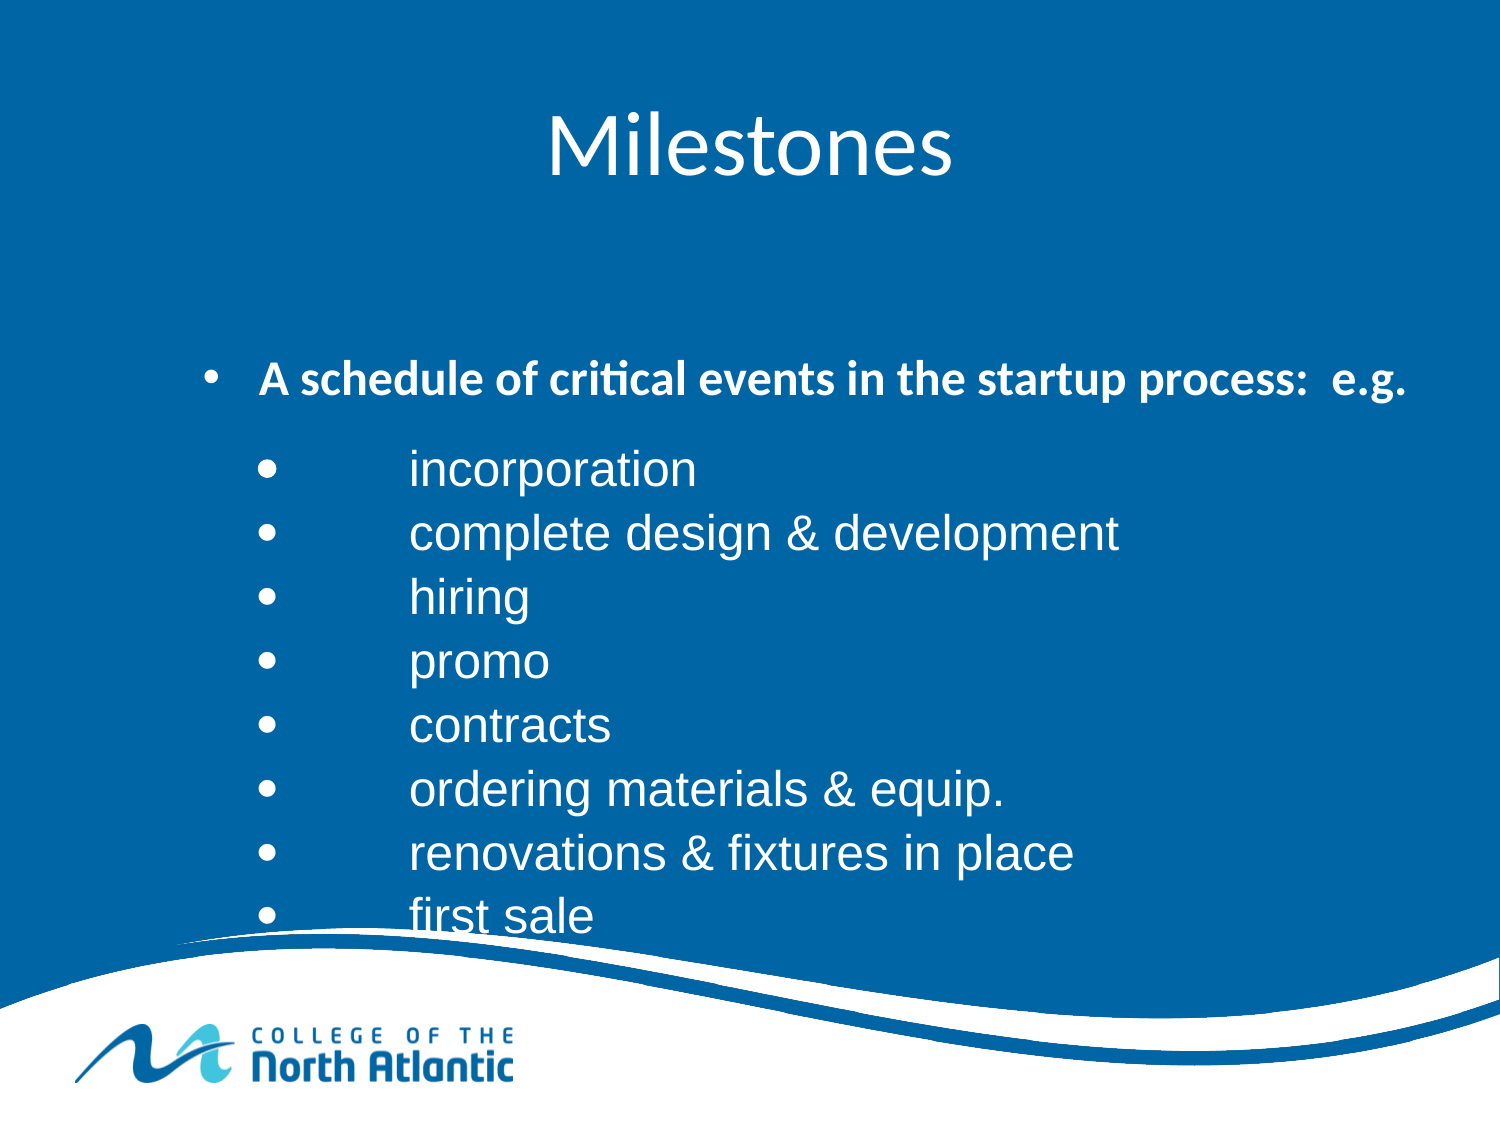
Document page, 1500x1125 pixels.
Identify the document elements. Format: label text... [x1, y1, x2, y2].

title Milestones [75, 45, 1425, 233]
list A schedule of critical events in the startup process: e.g.  incorporation  complete design & development  hiring  promo  contracts  ordering materials & equip.  renovations & fixtures in place  first sale [187, 275, 1438, 1000]
picture [0, 928, 1500, 1125]
